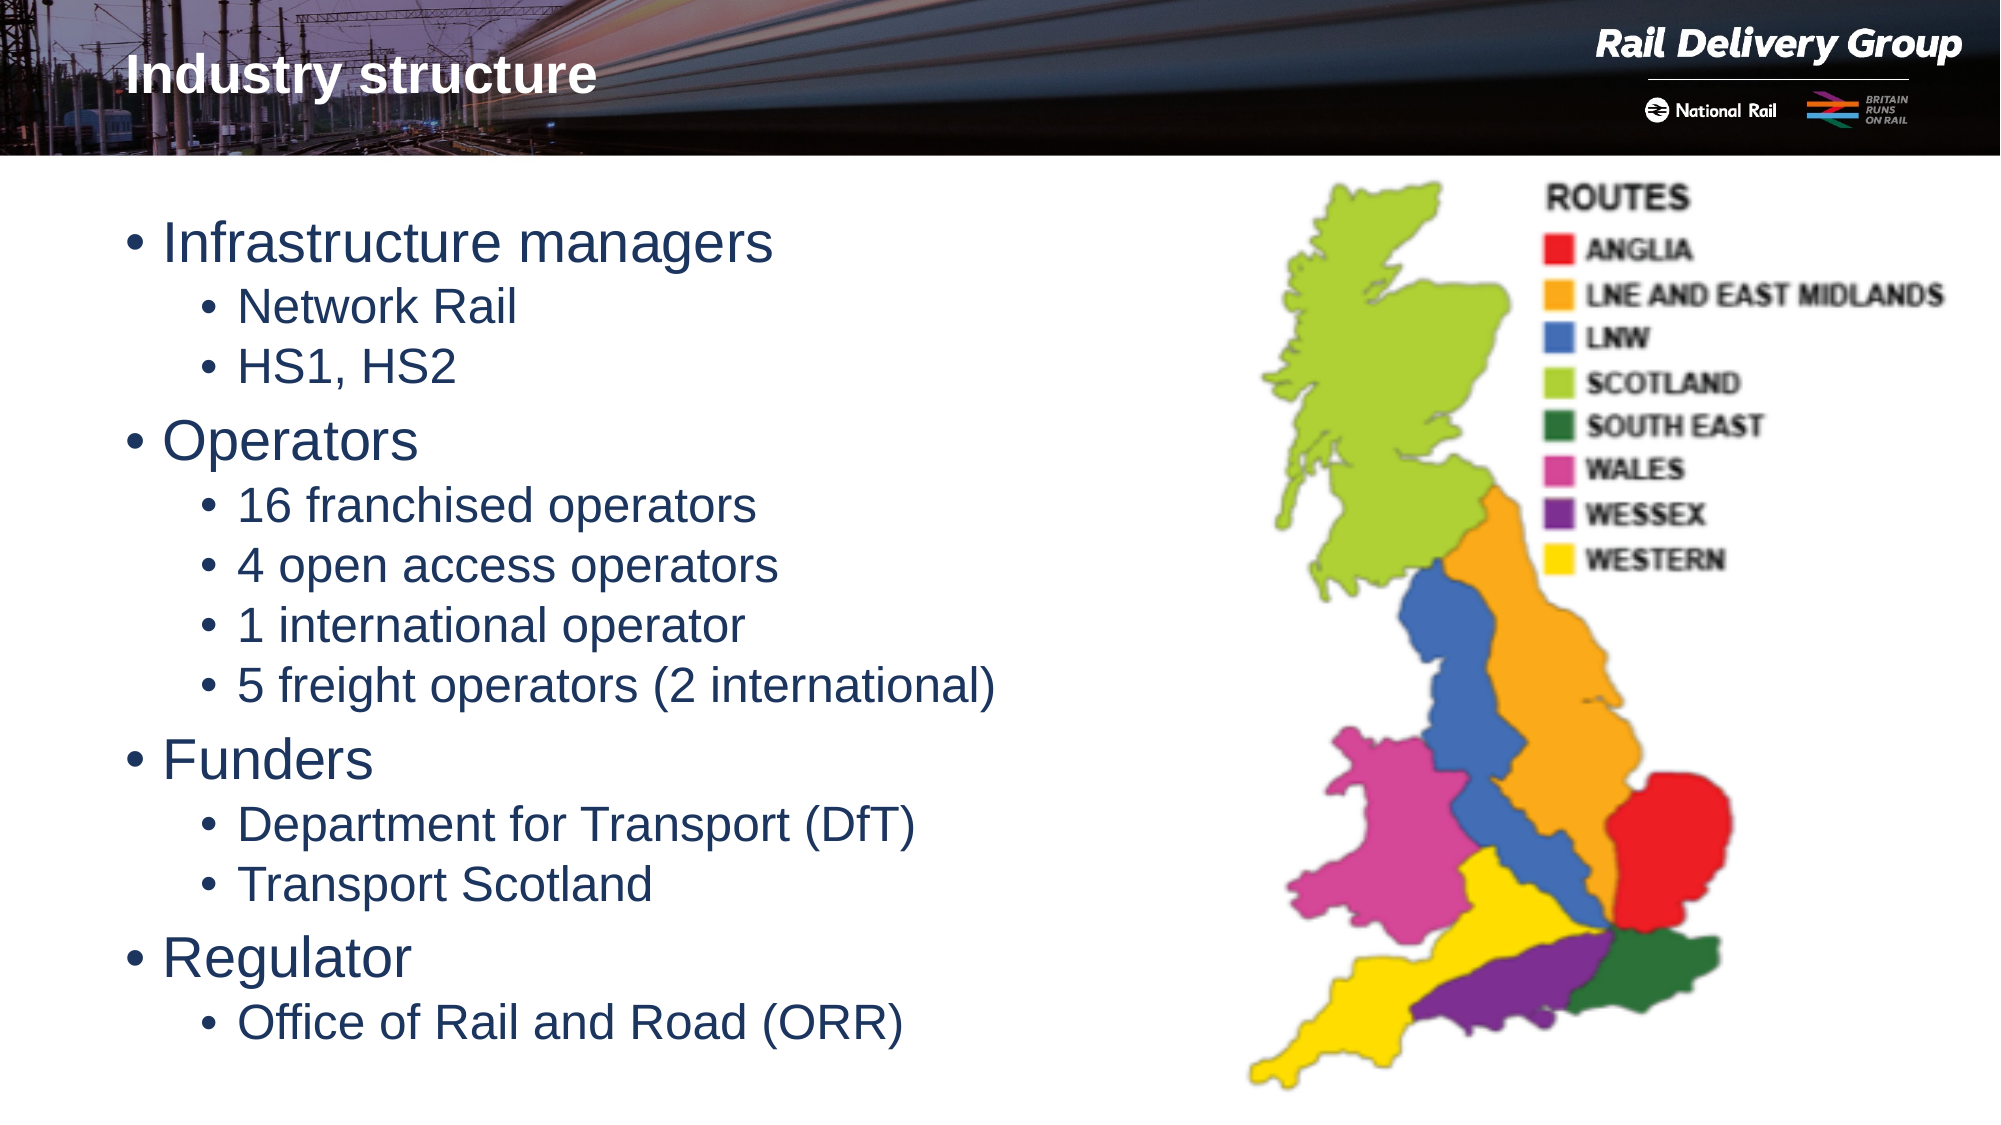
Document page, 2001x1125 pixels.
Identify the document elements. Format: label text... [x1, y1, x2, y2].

list Infrastructure managers Network Rail HS1, HS2 Operators 16 franchised operators 4 open access operators 1 international operator 5 freight operators (2 international) Funders Department for Transport (DfT) Transport Scotland Regulator Office of Rail and Road (ORR) [110, 208, 1238, 1063]
picture [0, 0, 2000, 1125]
list Industry structure [110, 41, 1521, 113]
